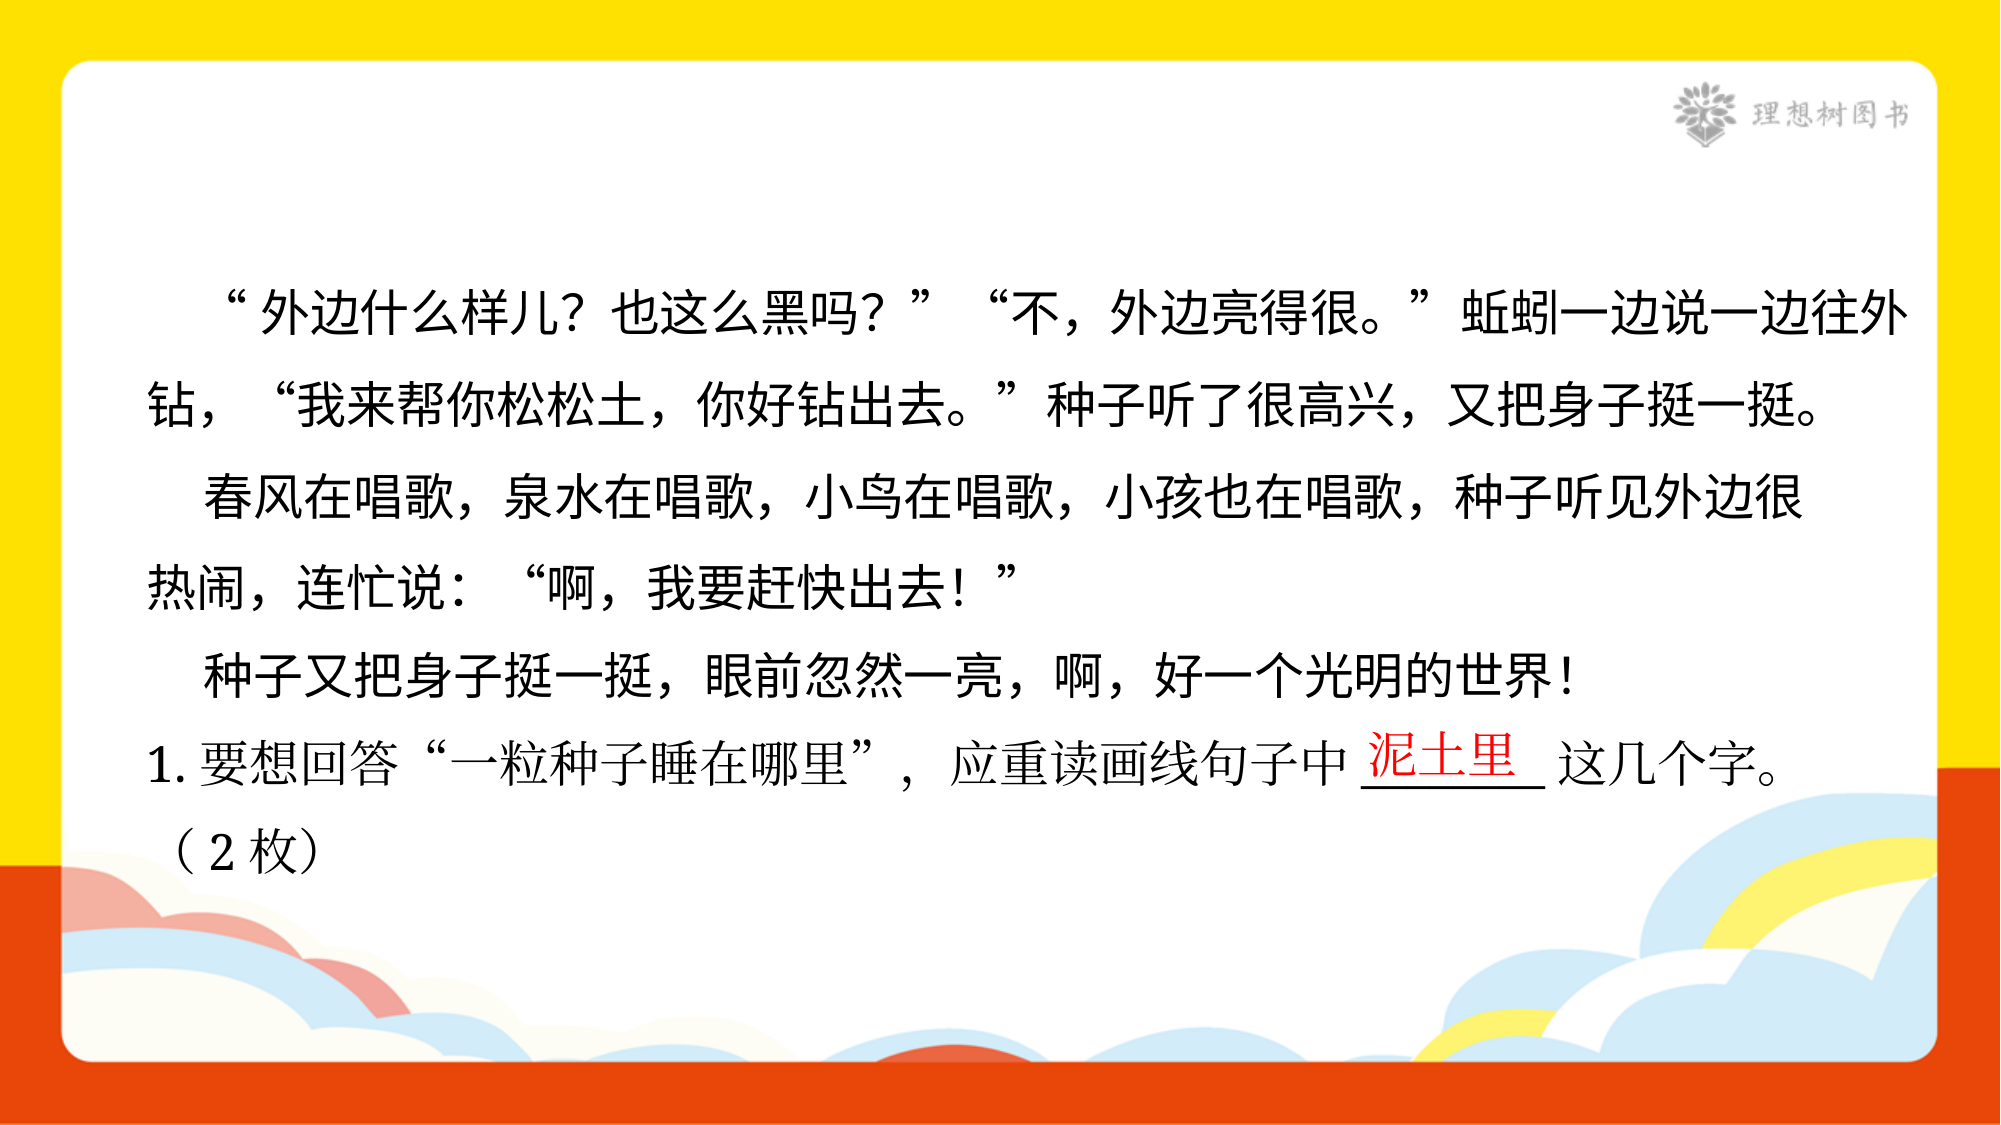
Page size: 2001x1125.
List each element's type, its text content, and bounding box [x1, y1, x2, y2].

text_box 1.要想回答“一粒种子睡在哪里”，应重读画线句子中________这几个字。 （2枚） [146, 701, 1851, 871]
text_box “外边什么样儿？也这么黑吗？”“不，外边亮得很。”蚯蚓一边说一边往外 钻，“我来帮你松松土，你好钻出去。”种子听了很高兴，又把身子挺一挺。 春风在唱歌，泉水在唱歌，小鸟在唱歌，小孩也在唱歌，种子听见外边很 热闹，连忙说：“啊，我要赶快出去！” 种子又把身子挺一挺，眼前忽然一亮，啊，好一个光明的世界！ [146, 250, 1851, 695]
text_box 泥土里 [1349, 696, 1536, 775]
picture [0, 0, 2000, 1125]
